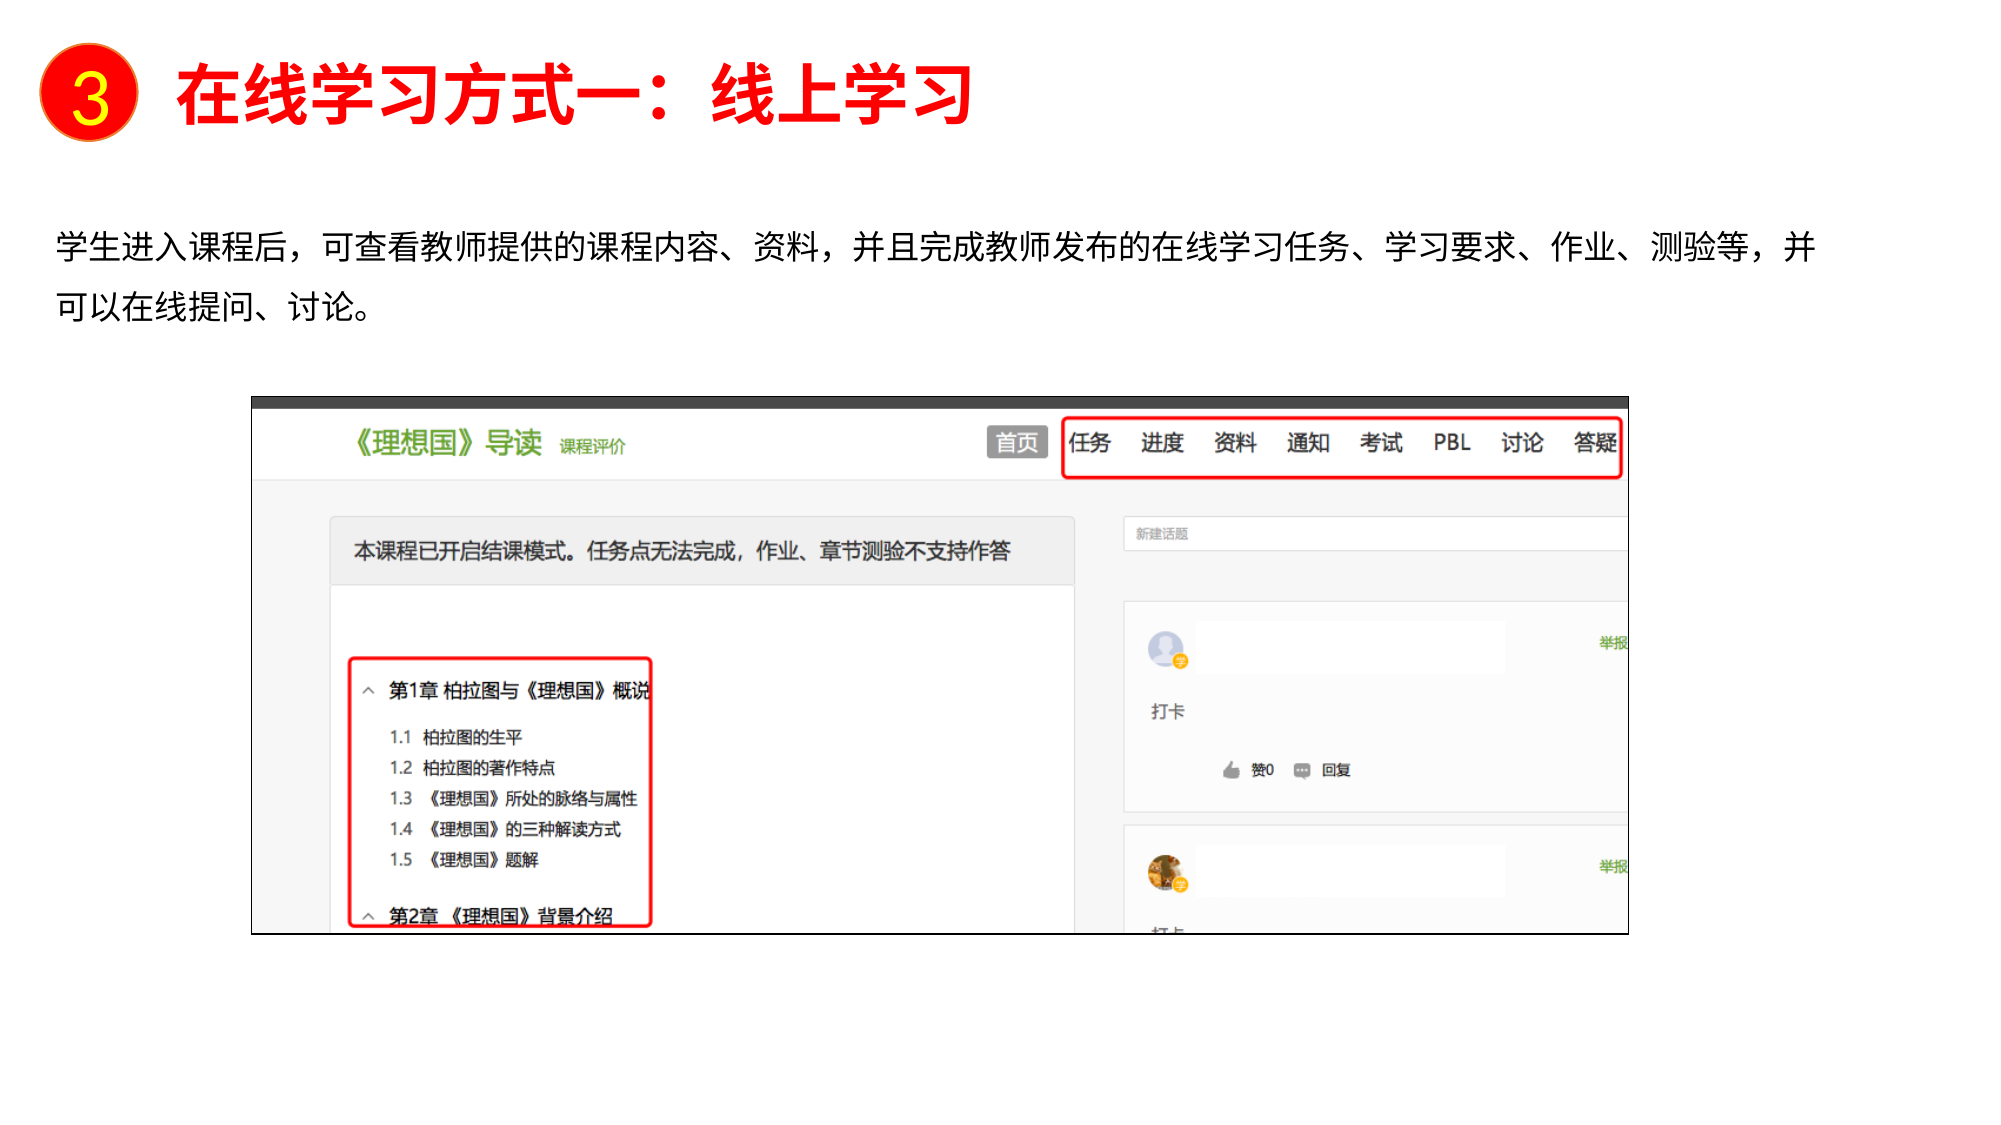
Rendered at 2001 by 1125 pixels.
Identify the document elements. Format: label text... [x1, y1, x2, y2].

title 学生进入课程后，可查看教师提供的课程内容、资料，并且完成教师发布的在线学习任务、学习要求、作业、测验等，并可以在线提问、讨论。 [40, 165, 1840, 368]
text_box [252, 397, 1628, 934]
text_box 在线学习方式一：线上学习 [160, 45, 992, 140]
text_box 3 [39, 42, 139, 142]
